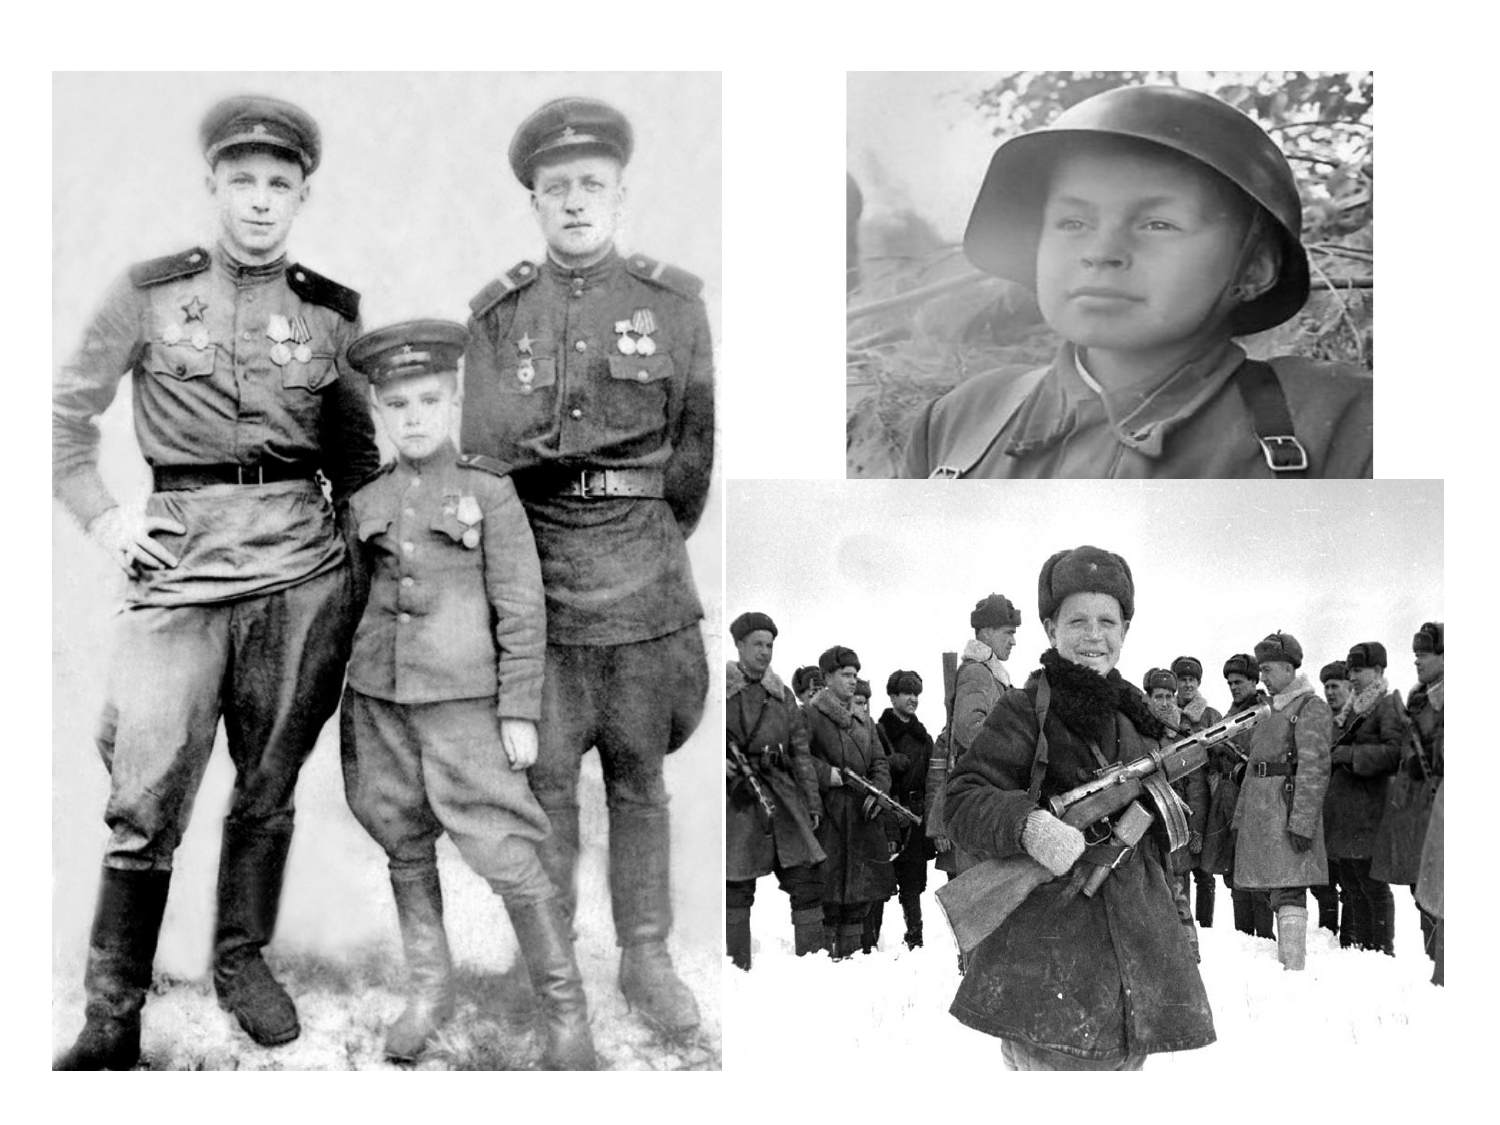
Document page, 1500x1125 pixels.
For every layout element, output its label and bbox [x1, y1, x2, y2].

picture [52, 70, 722, 1071]
picture [726, 70, 1444, 1071]
